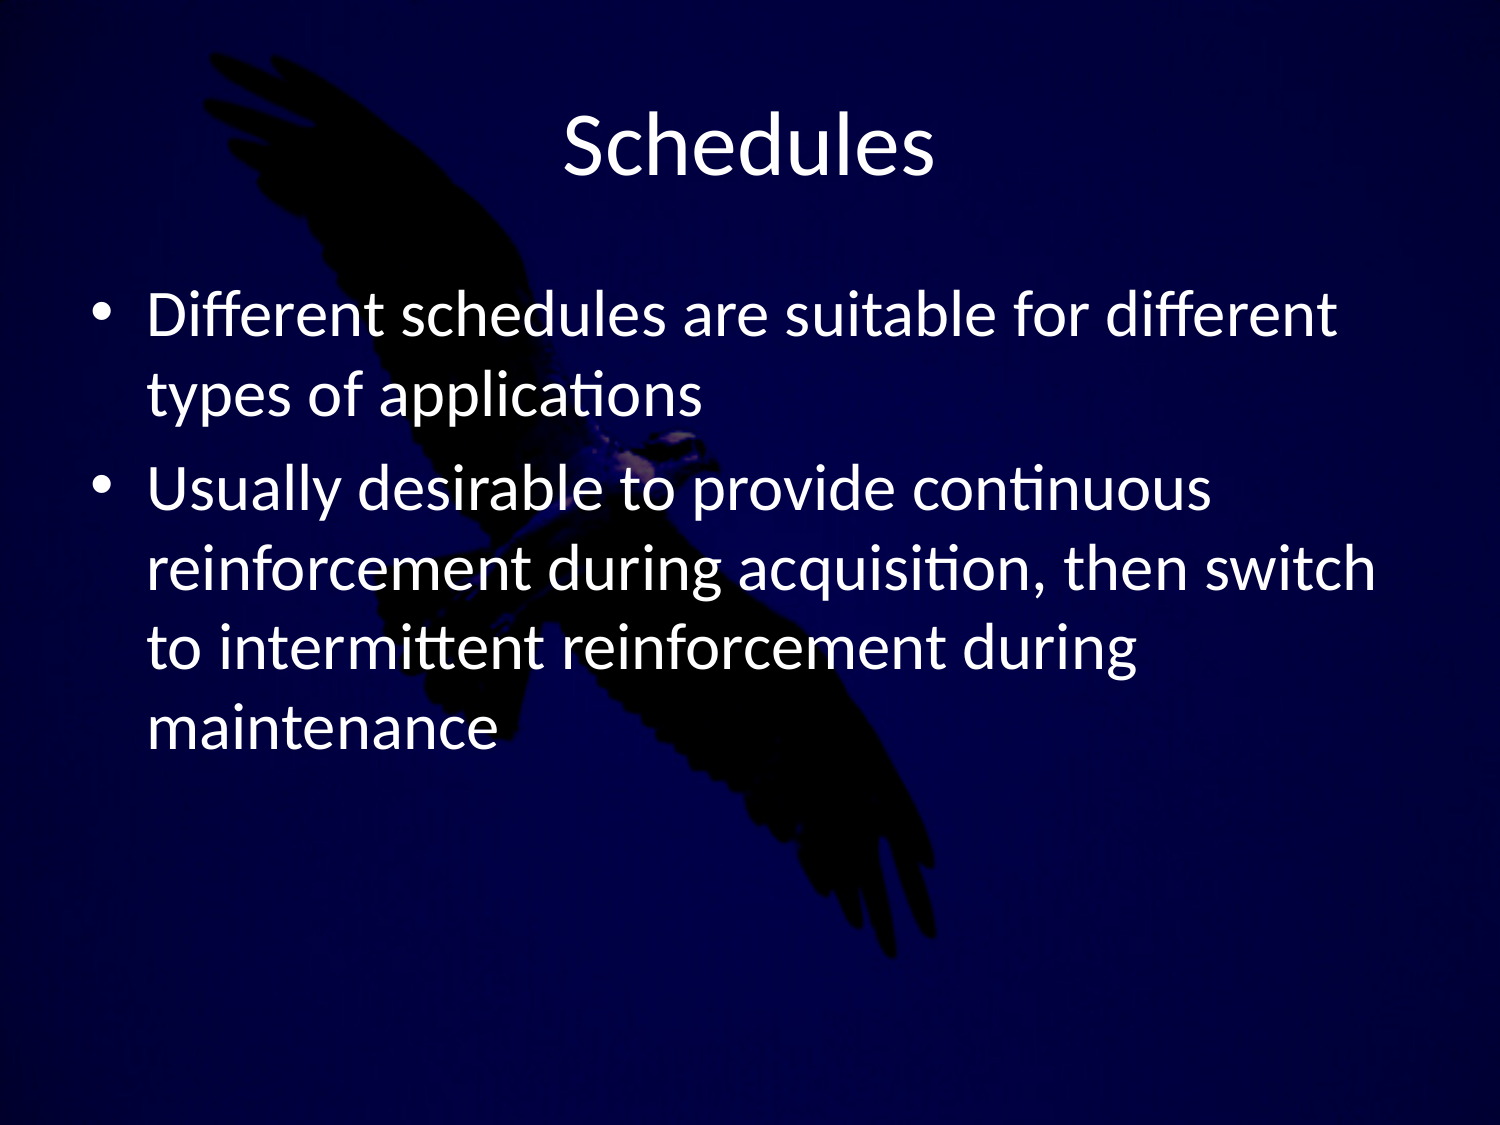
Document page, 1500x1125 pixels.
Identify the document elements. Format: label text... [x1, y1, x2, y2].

picture [0, 0, 1500, 1125]
title Schedules [75, 45, 1425, 233]
list Different schedules are suitable for different types of applications Usually desirable to provide continuous reinforcement during acquisition, then switch to intermittent reinforcement during maintenance [75, 262, 1425, 1005]
